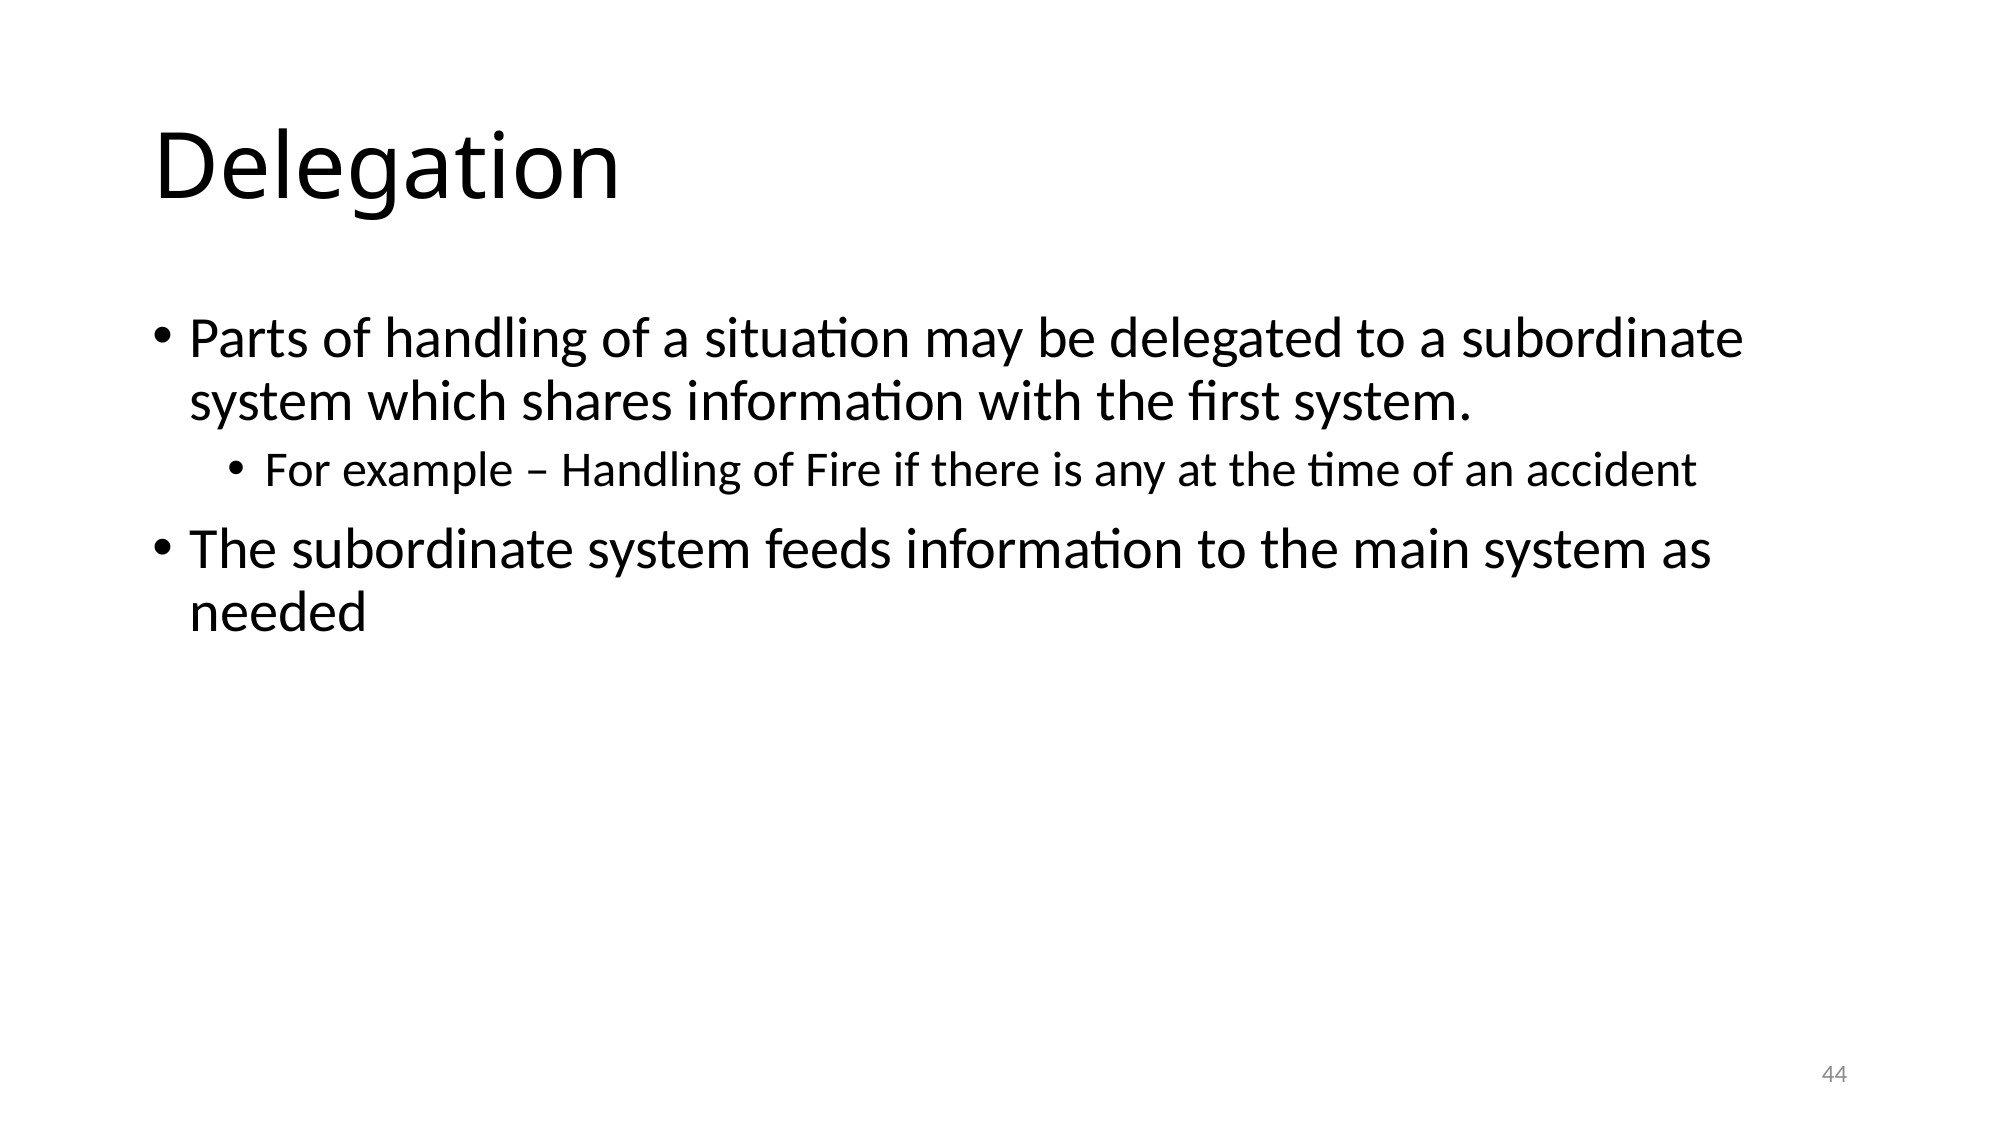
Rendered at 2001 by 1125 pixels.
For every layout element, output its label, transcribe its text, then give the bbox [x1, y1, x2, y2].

title Delegation [137, 59, 1863, 278]
slide_number 44 [1412, 1042, 1863, 1103]
list Parts of handling of a situation may be delegated to a subordinate system which shares information with the first system. For example – Handling of Fire if there is any at the time of an accident The subordinate system feeds information to the main system as needed [137, 299, 1863, 1014]
